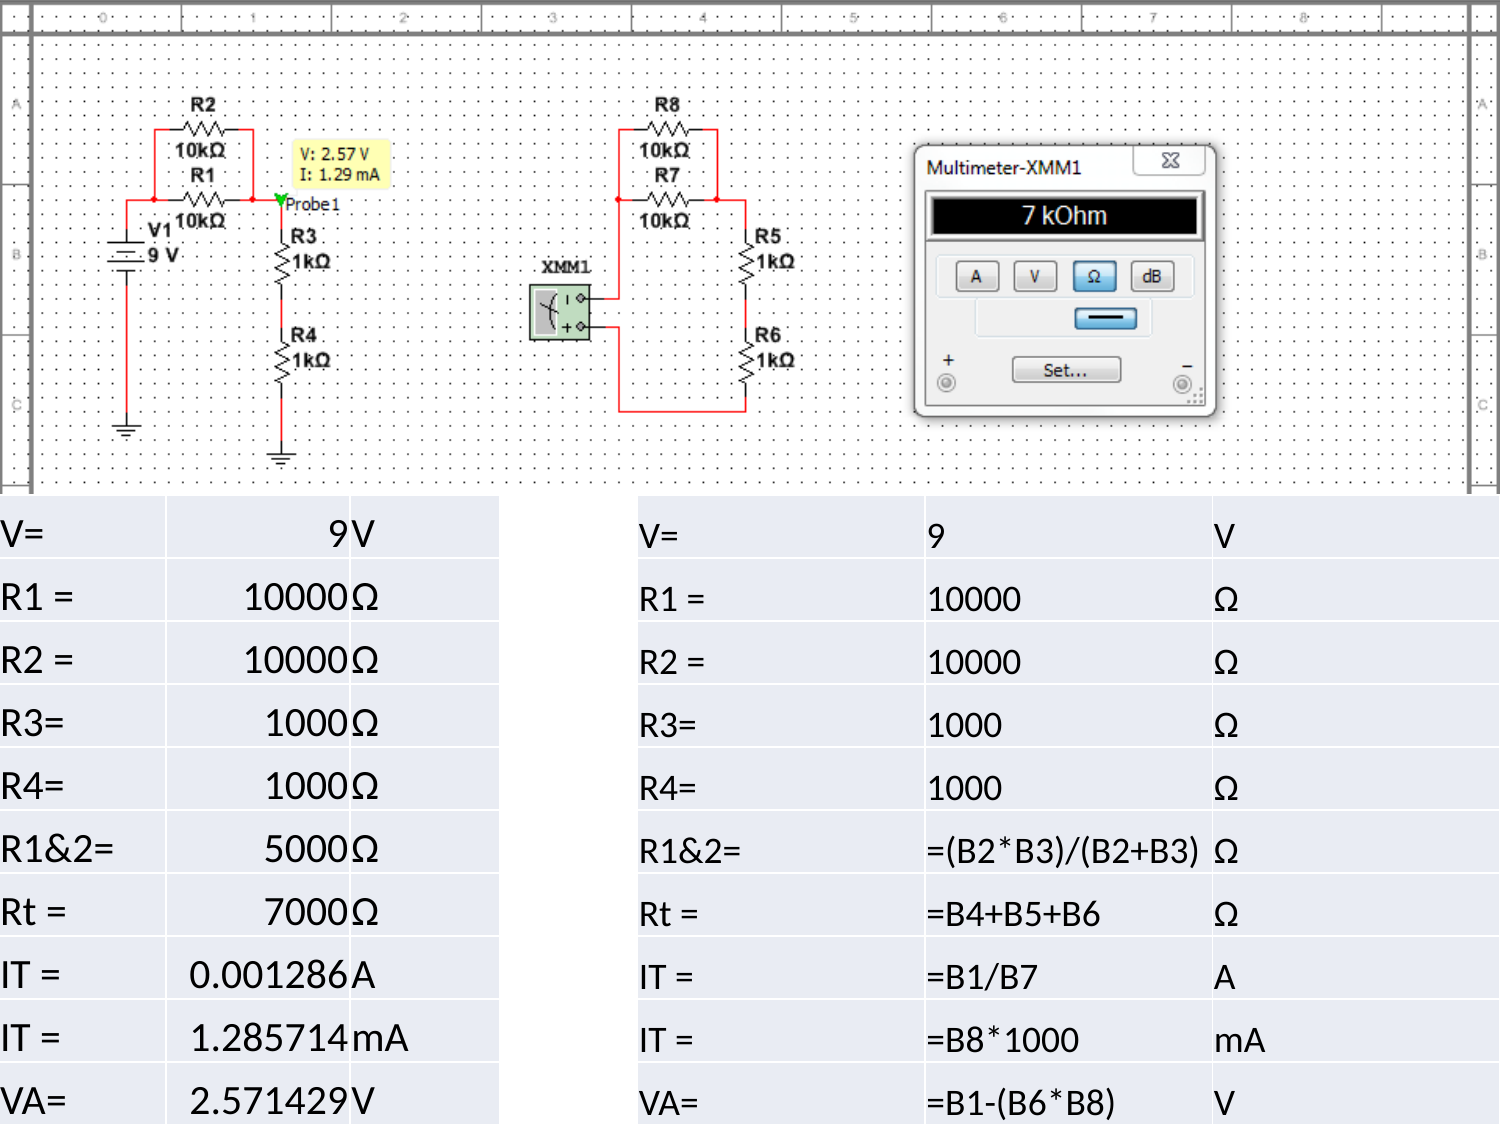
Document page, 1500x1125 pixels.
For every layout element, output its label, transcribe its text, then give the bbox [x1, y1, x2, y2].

table_cell Ω [351, 748, 499, 809]
table_cell 10000 [167, 622, 349, 683]
table_cell mA [1213, 1000, 1499, 1061]
table_cell =B1/B7 [926, 937, 1212, 998]
table_cell R2 = [0, 622, 165, 683]
table_cell 7000 [167, 874, 349, 935]
table_cell 1.285714 [167, 1000, 349, 1061]
table_cell A [1213, 937, 1499, 998]
table_cell Ω [351, 622, 499, 683]
table_cell 10000 [926, 622, 1212, 683]
table_header V [1213, 504, 1499, 557]
table_cell R1&2= [638, 811, 924, 872]
table_cell VA= [638, 1063, 924, 1124]
table_cell IT = [638, 1000, 924, 1061]
table_cell 1000 [926, 748, 1212, 809]
table_cell R2 = [638, 622, 924, 683]
table_header 9 [167, 504, 349, 557]
table_cell Ω [351, 874, 499, 935]
table_cell Ω [1213, 559, 1499, 620]
picture [0, 0, 1500, 496]
table_cell =B4+B5+B6 [926, 874, 1212, 935]
table_header V= [638, 504, 924, 557]
table_cell 1000 [926, 685, 1212, 746]
table_header 9 [926, 504, 1212, 557]
table_cell 5000 [167, 811, 349, 872]
table_cell R3= [0, 685, 165, 746]
table_cell Ω [1213, 811, 1499, 872]
table_cell 1000 [167, 685, 349, 746]
table_cell R4= [0, 748, 165, 809]
table_cell 1000 [167, 748, 349, 809]
table_cell Rt = [0, 874, 165, 935]
table_cell 10000 [926, 559, 1212, 620]
table_cell Ω [1213, 622, 1499, 683]
table_cell R1&2= [0, 811, 165, 872]
table_cell A [351, 937, 499, 998]
table_cell Ω [1213, 685, 1499, 746]
table_header V= [0, 504, 165, 557]
table_cell IT = [0, 937, 165, 998]
table_cell V [351, 1063, 499, 1124]
table_cell 0.001286 [167, 937, 349, 998]
table_cell Ω [351, 685, 499, 746]
table_cell Ω [351, 811, 499, 872]
table_cell 10000 [167, 559, 349, 620]
table_cell 2.571429 [167, 1063, 349, 1124]
table_cell R1 = [638, 559, 924, 620]
table_cell IT = [0, 1000, 165, 1061]
table_header V [351, 504, 499, 557]
table_cell =B8*1000 [926, 1000, 1212, 1061]
table_cell Ω [1213, 874, 1499, 935]
table_cell R4= [638, 748, 924, 809]
table_cell Ω [1213, 748, 1499, 809]
table_cell =(B2*B3)/(B2+B3) [926, 811, 1212, 872]
table_cell =B1-(B6*B8) [926, 1063, 1212, 1124]
table_cell V [1213, 1063, 1499, 1124]
table_cell VA= [0, 1063, 165, 1124]
table_cell R1 = [0, 559, 165, 620]
table_cell Ω [351, 559, 499, 620]
table_cell mA [351, 1000, 499, 1061]
table_cell Rt = [638, 874, 924, 935]
table_cell R3= [638, 685, 924, 746]
table_cell IT = [638, 937, 924, 998]
